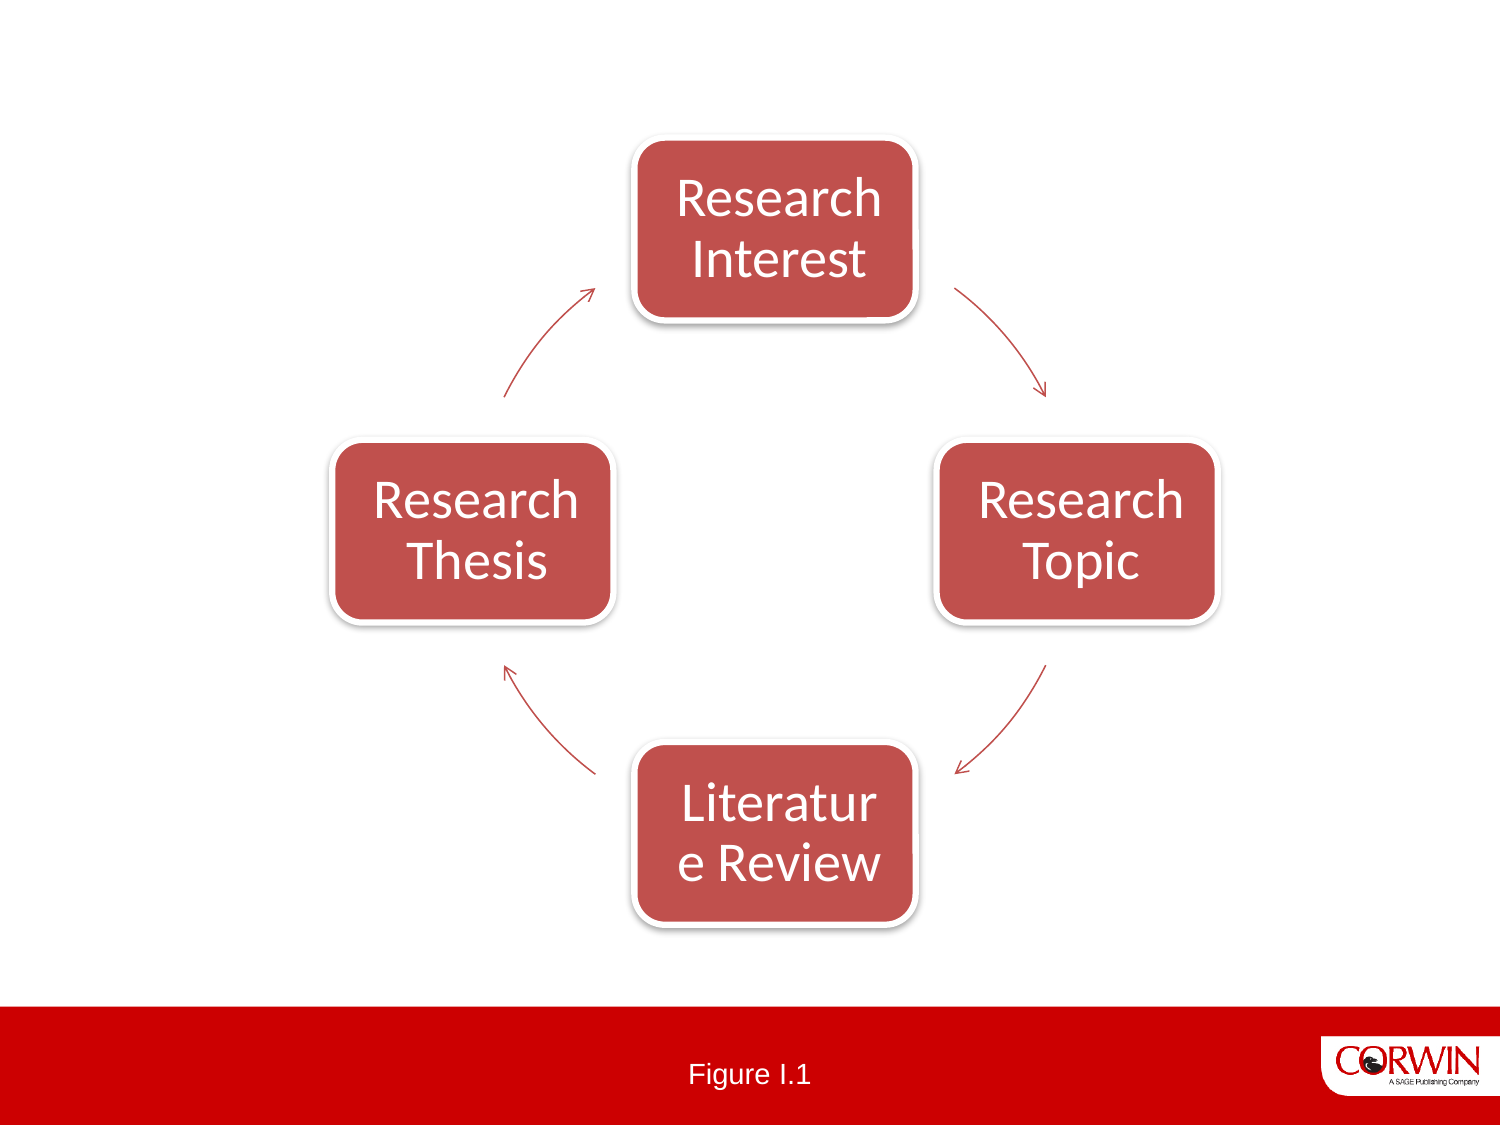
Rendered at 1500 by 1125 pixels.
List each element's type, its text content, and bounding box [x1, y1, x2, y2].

picture [0, 0, 1500, 1125]
footer Figure I.1 [512, 1042, 988, 1103]
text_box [262, 137, 1288, 926]
